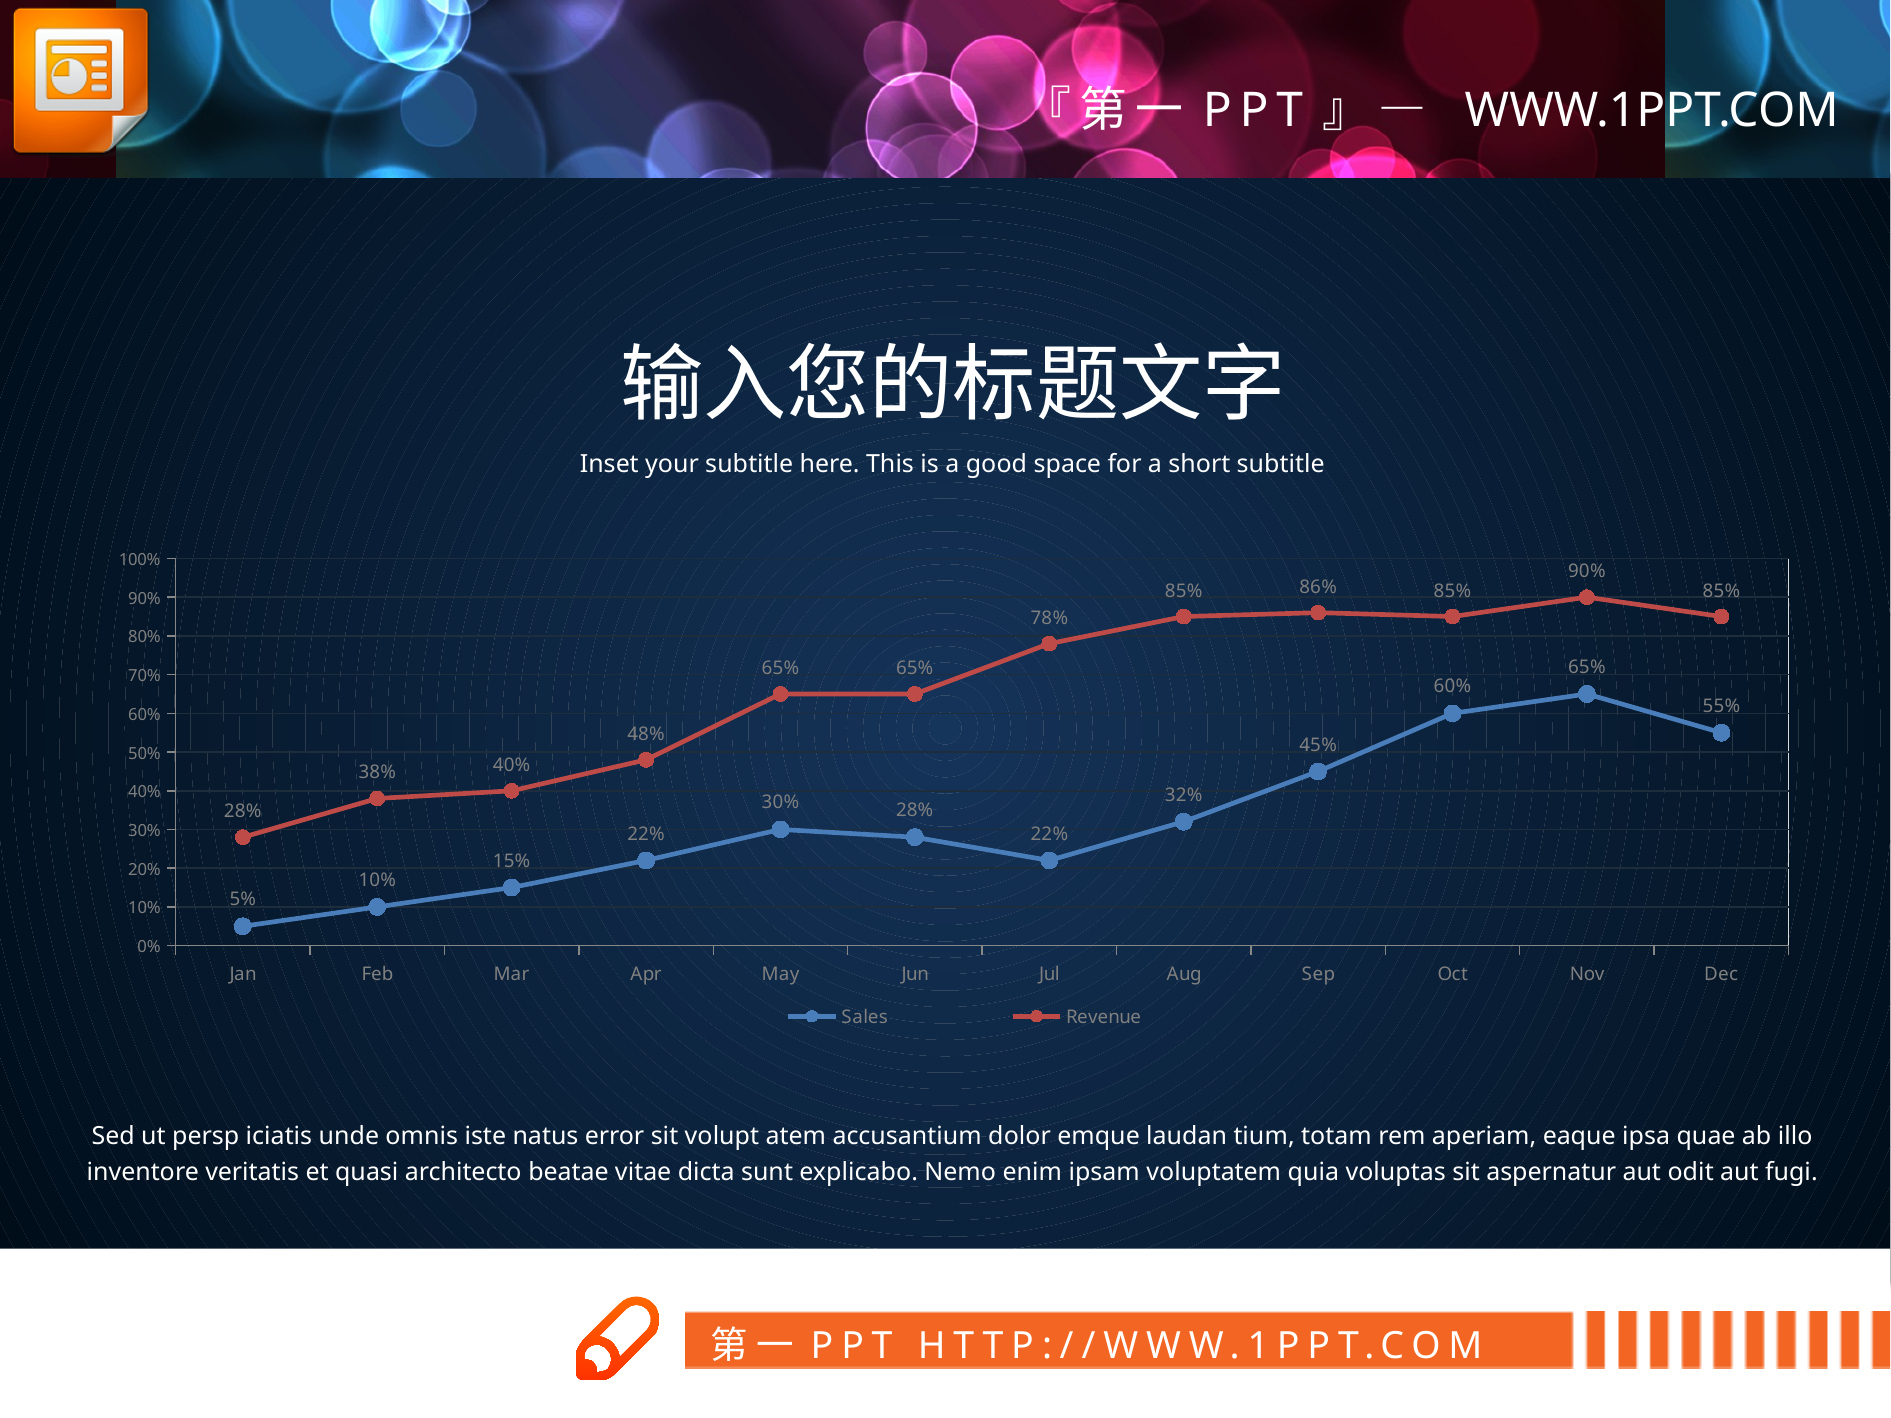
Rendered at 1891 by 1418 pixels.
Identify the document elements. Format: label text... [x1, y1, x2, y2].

text_box Sed ut persp iciatis unde omnis iste natus error sit volupt atem accusantium dolor emque laudan tium, totam rem aperiam, eaque ipsa quae ab illo inventore veritatis et quasi architecto beatae vitae dicta sunt explicabo. Nemo enim ipsam voluptatem quia voluptas sit aspernatur aut odit aut fugi. [83, 1113, 1824, 1186]
picture [685, 1311, 1891, 1369]
picture [0, 0, 1891, 178]
chart [83, 536, 1824, 1047]
text_box 输入您的标题文字 [82, 330, 1824, 431]
text_box Inset your subtitle here. This is a good space for a short subtitle [83, 437, 1823, 488]
